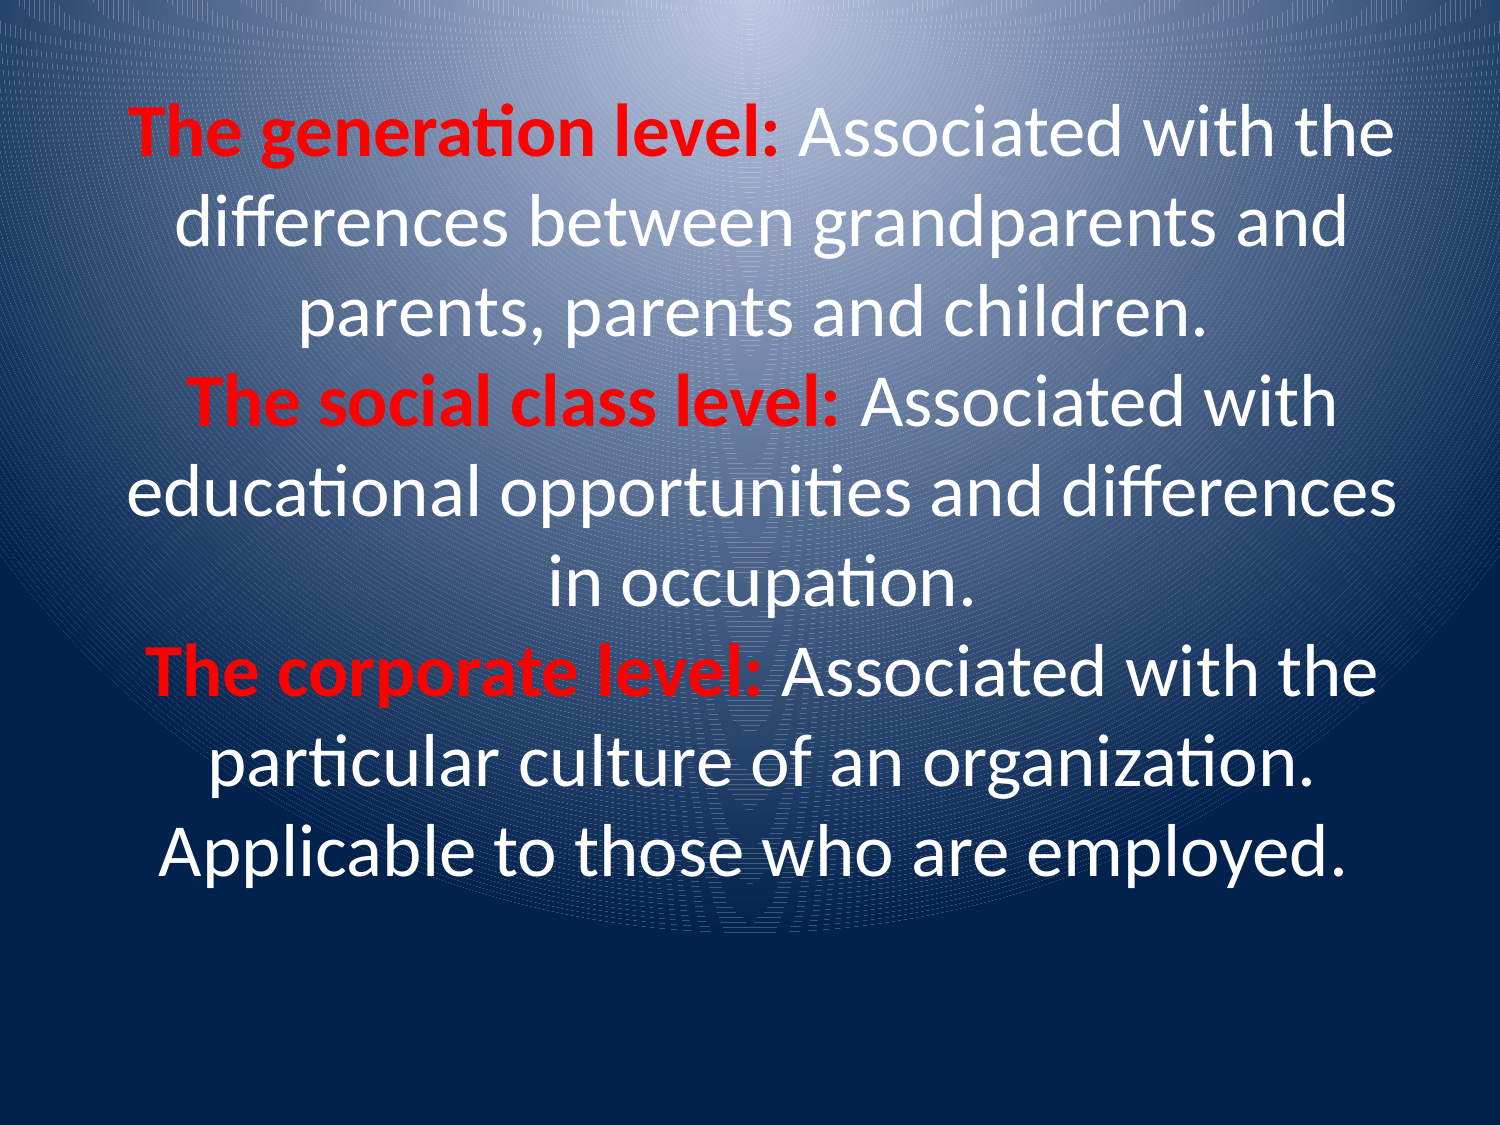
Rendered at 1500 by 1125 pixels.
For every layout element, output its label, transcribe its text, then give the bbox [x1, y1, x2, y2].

title The generation level: Associated with the differences between grandparents and parents, parents and children. The social class level: Associated with educational opportunities and differences in occupation. The corporate level: Associated with the particular culture of an organization. Applicable to those who are employed. [87, 37, 1438, 1025]
